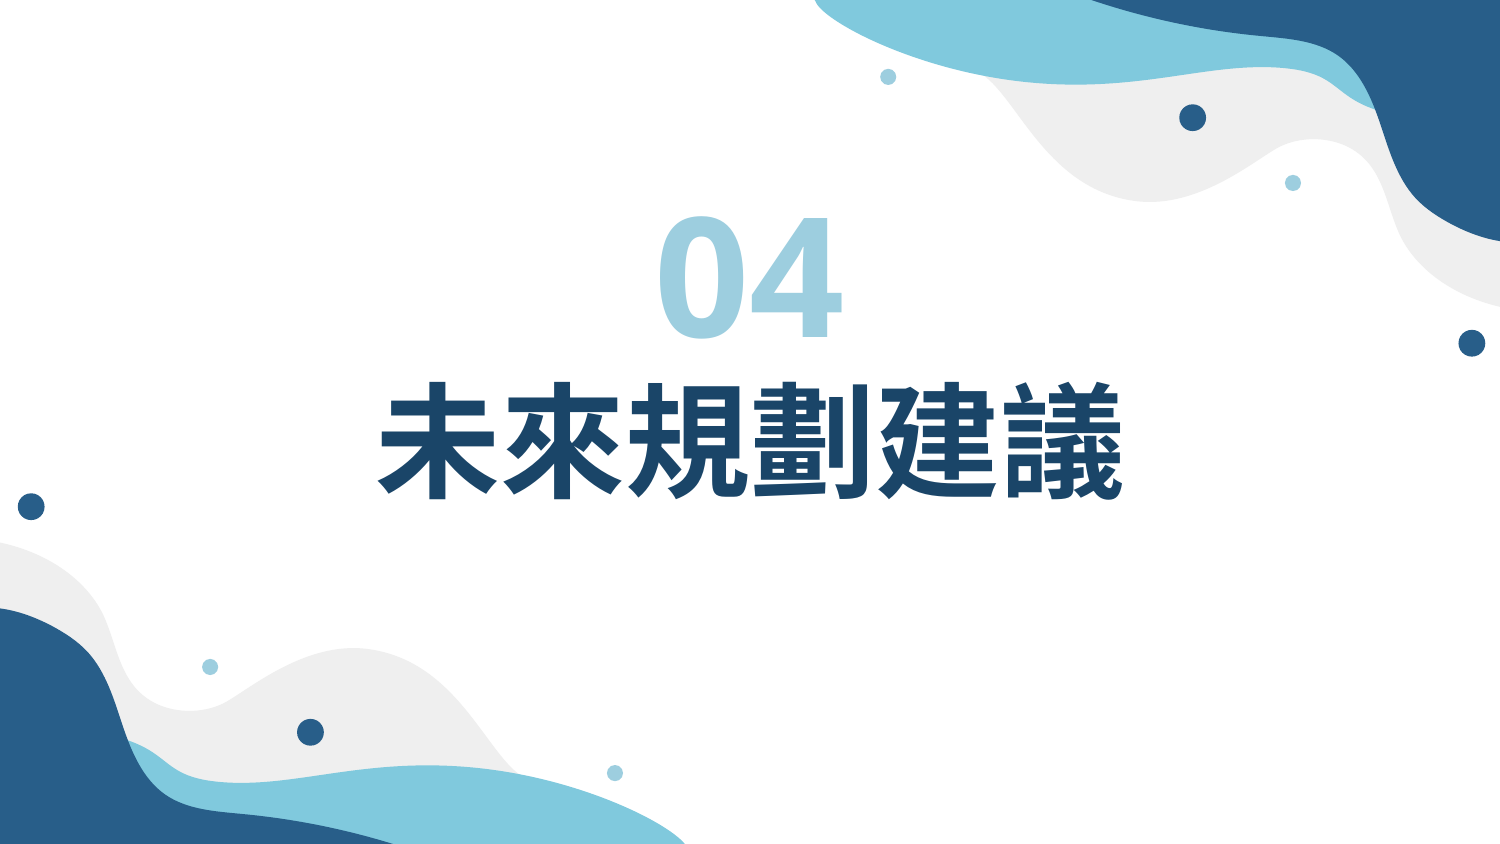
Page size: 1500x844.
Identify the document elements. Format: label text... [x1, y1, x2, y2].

title 04 [509, 191, 991, 352]
title 未來規劃建議 [313, 370, 1187, 506]
